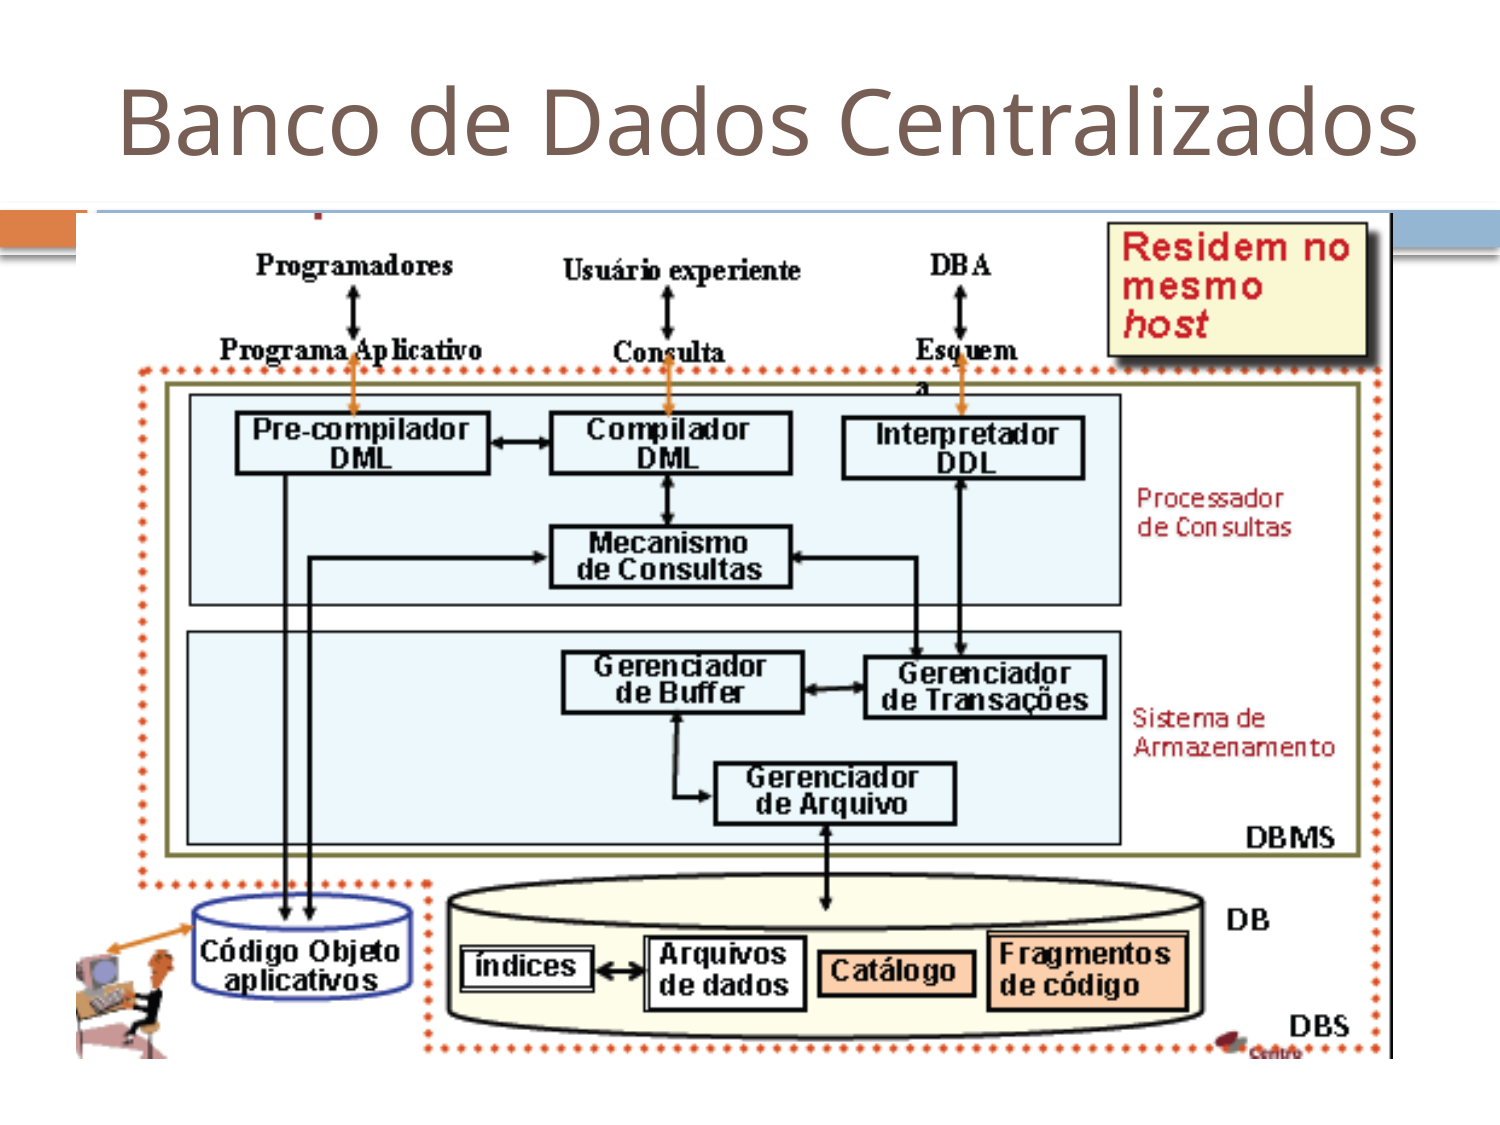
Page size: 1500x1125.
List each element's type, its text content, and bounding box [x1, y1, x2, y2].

picture [76, 213, 1393, 1059]
title Banco de Dados Centralizados [100, 37, 1438, 200]
